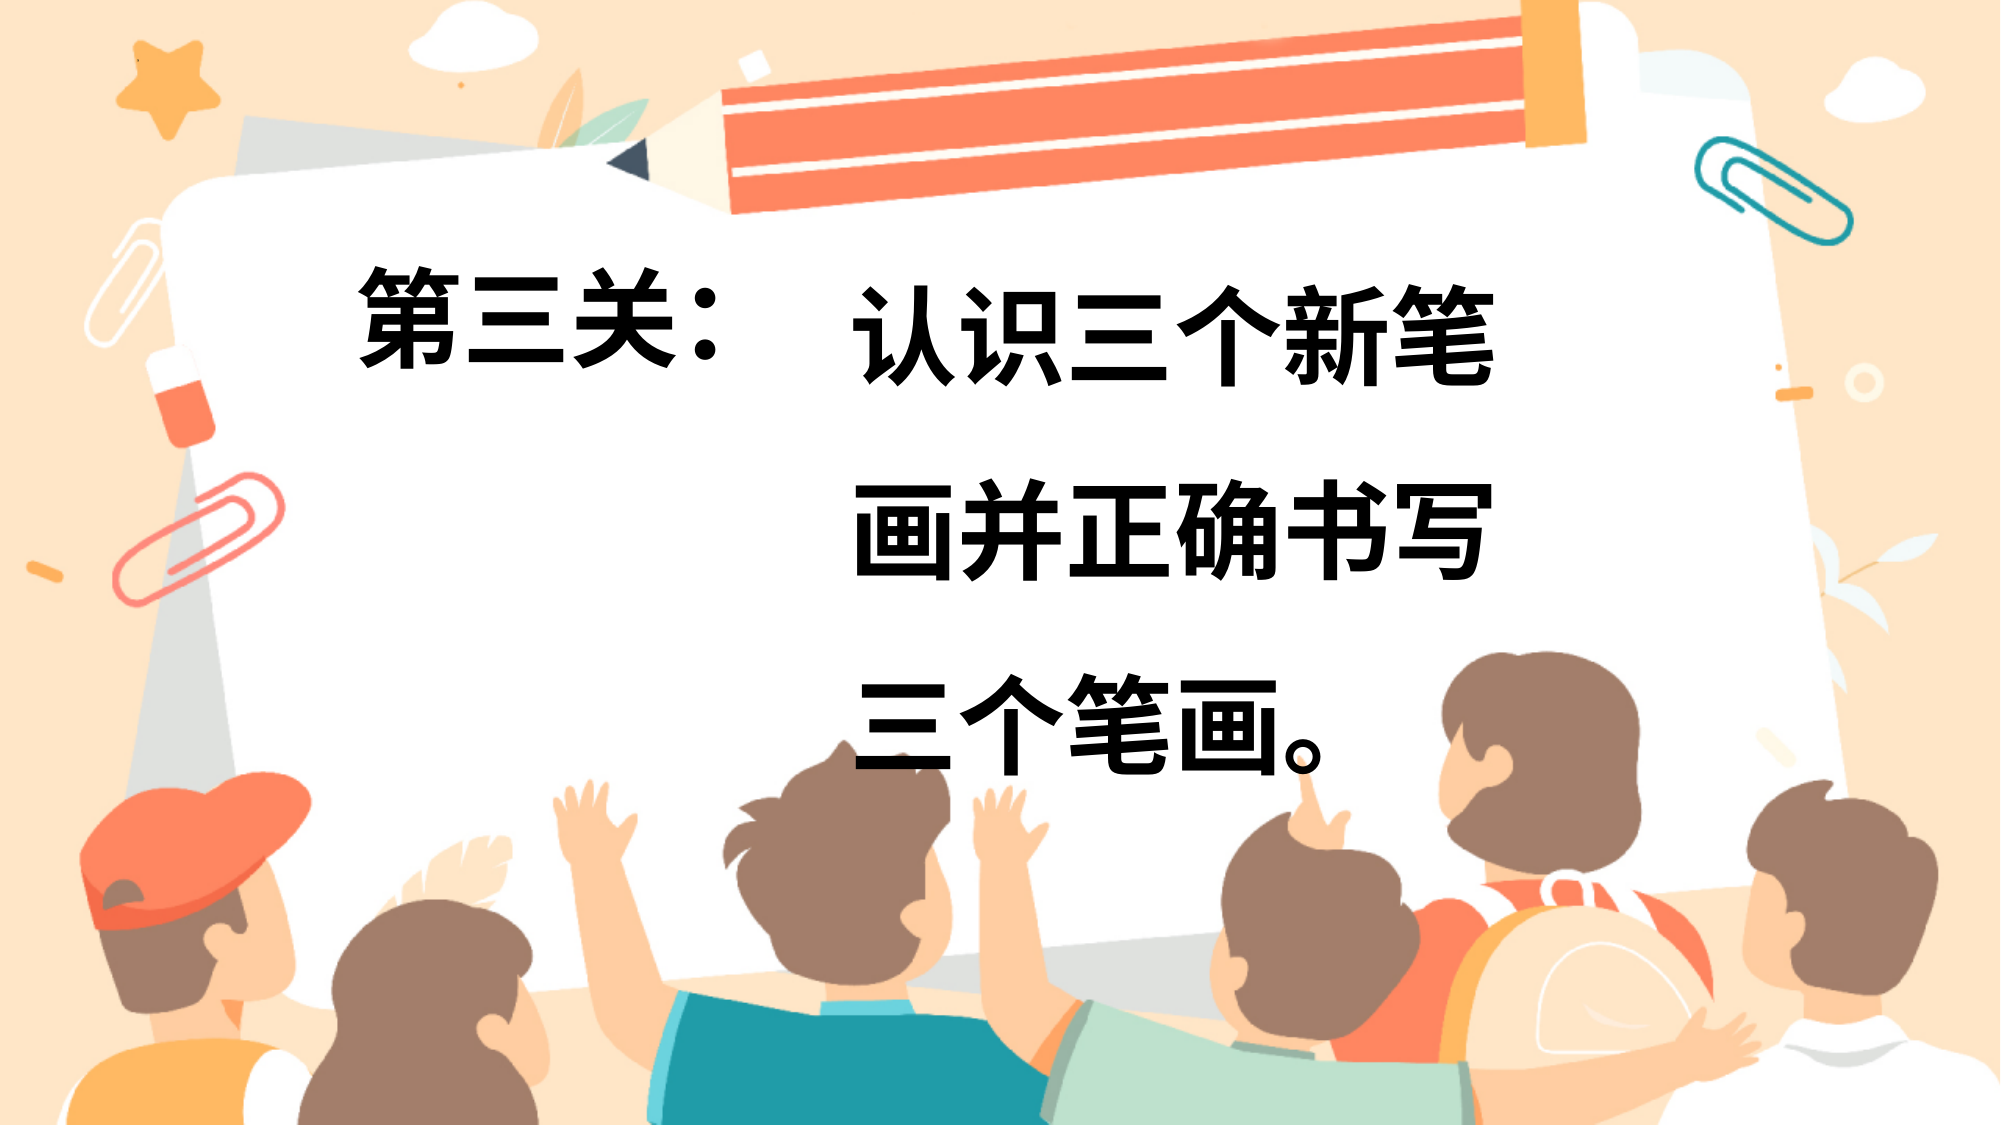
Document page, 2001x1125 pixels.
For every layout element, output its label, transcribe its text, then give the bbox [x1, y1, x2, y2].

list 认识三个新笔画并正确书写三个笔画。 [834, 195, 1538, 939]
text_box 第三关： [339, 243, 803, 389]
picture [0, 0, 2001, 1125]
